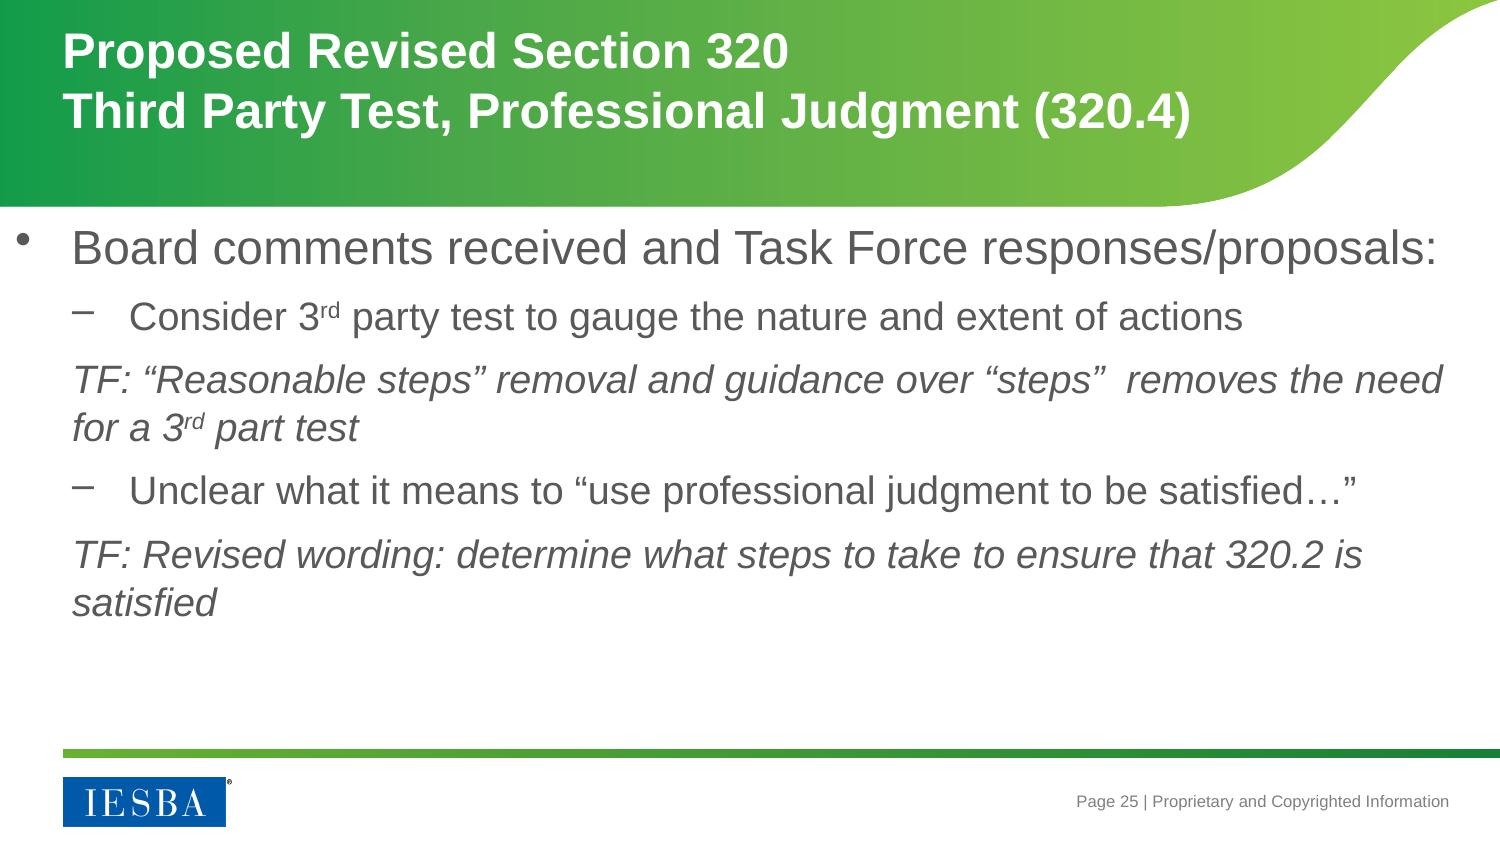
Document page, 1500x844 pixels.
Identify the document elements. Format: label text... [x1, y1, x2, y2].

title Proposed Revised Section 320 Third Party Test, Professional Judgment (320.4) [62, 75, 1300, 142]
picture [63, 777, 232, 827]
list Board comments received and Task Force responses/proposals: Consider 3rd party test to gauge the nature and extent of actions TF: “Reasonable steps” removal and guidance over “steps” removes the need for a 3rd part test Unclear what it means to “use professional judgment to be satisfied…” TF: Revised wording: determine what steps to take to ensure that 320.2 is satisfied [0, 209, 1500, 747]
picture [0, 0, 1500, 207]
